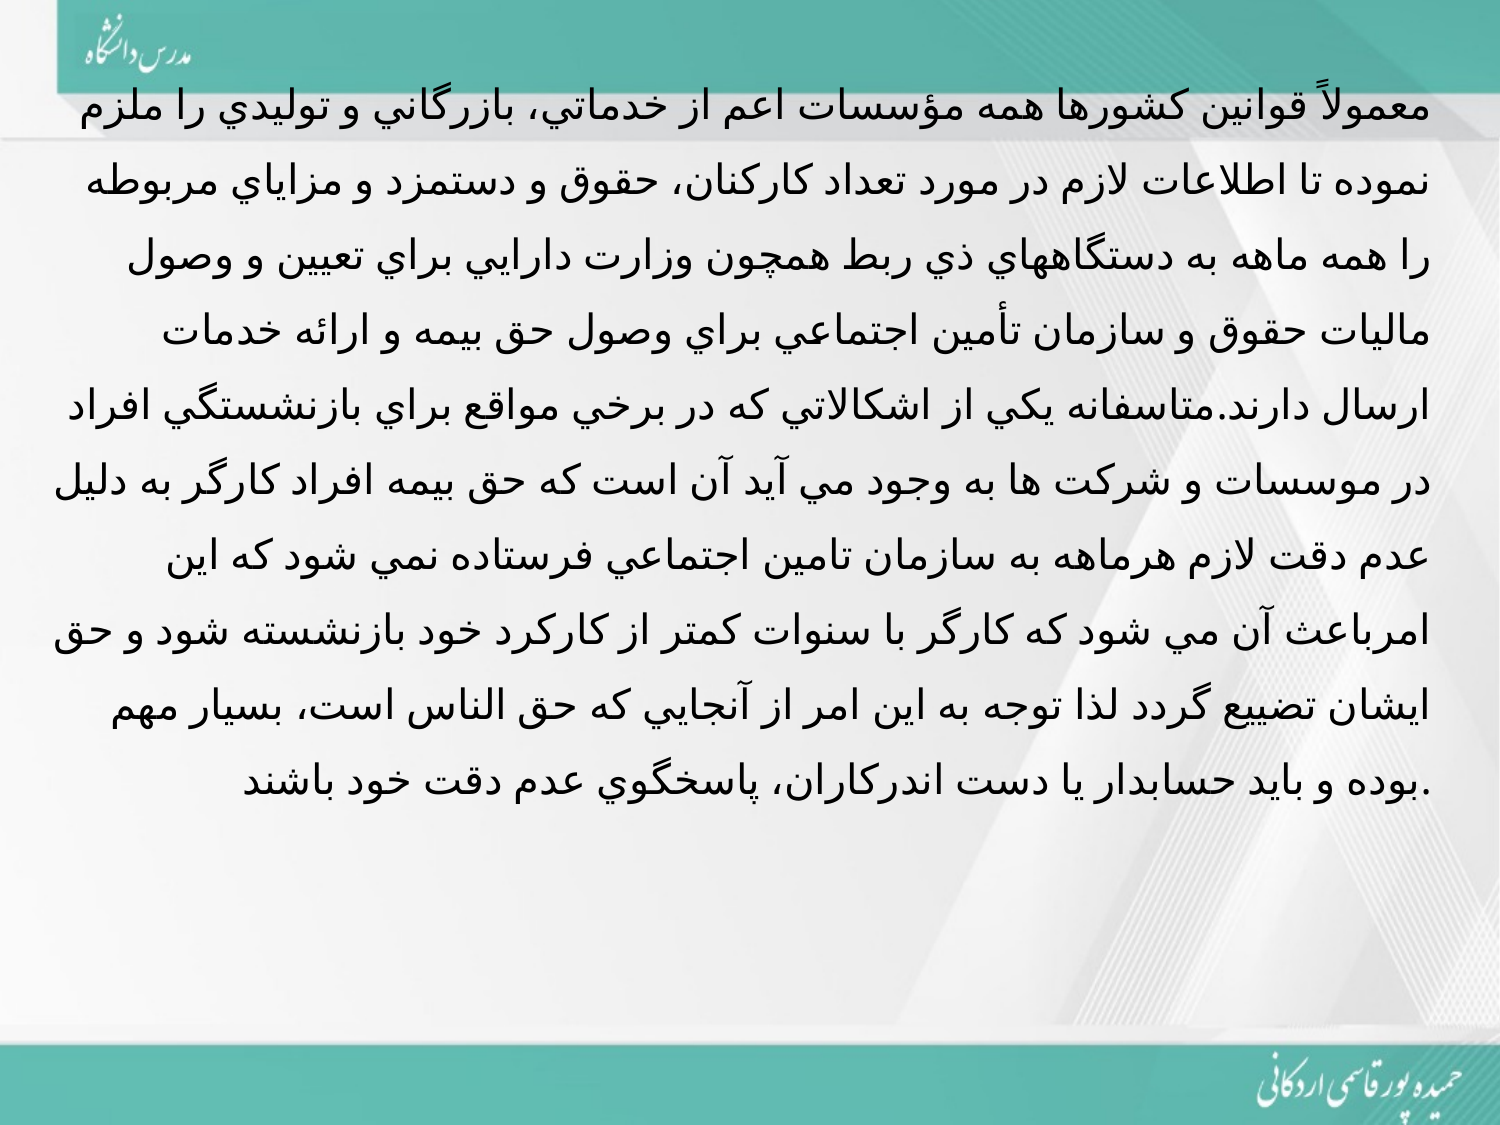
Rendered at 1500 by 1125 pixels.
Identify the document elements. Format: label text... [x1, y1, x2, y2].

title معمولاً قوانين کشورها همه مؤسسات اعم از خدماتي، بازرگاني و توليدي را ملزم نموده تا اطلاعات لازم در مورد تعداد کارکنان، حقوق و دستمزد و مزاياي مربوطه را همه ماهه به دستگاههاي ذي ربط همچون وزارت دارايي براي تعيين و وصول ماليات حقوق و سازمان تأمين اجتماعي براي وصول حق بيمه و ارائه خدمات ارسال دارند.متاسفانه يکي از اشکالاتي که در برخي مواقع براي بازنشستگي افراد در موسسات و شرکت ها به وجود مي آيد آن است که حق بيمه افراد کارگر به دليل عدم دقت لازم هرماهه به سازمان تامين اجتماعي فرستاده نمي شود که اين امرباعث آن مي شود که کارگر با سنوات کمتر از کارکرد خود بازنشسته شود و حق ايشان تضييع گردد لذا توجه به اين امر از آنجايي که حق الناس است، بسيار مهم بوده و بايد حسابدار يا دست اندرکاران، پاسخگوي عدم دقت خود باشند. [31, 54, 1447, 846]
picture [0, 0, 1500, 1125]
